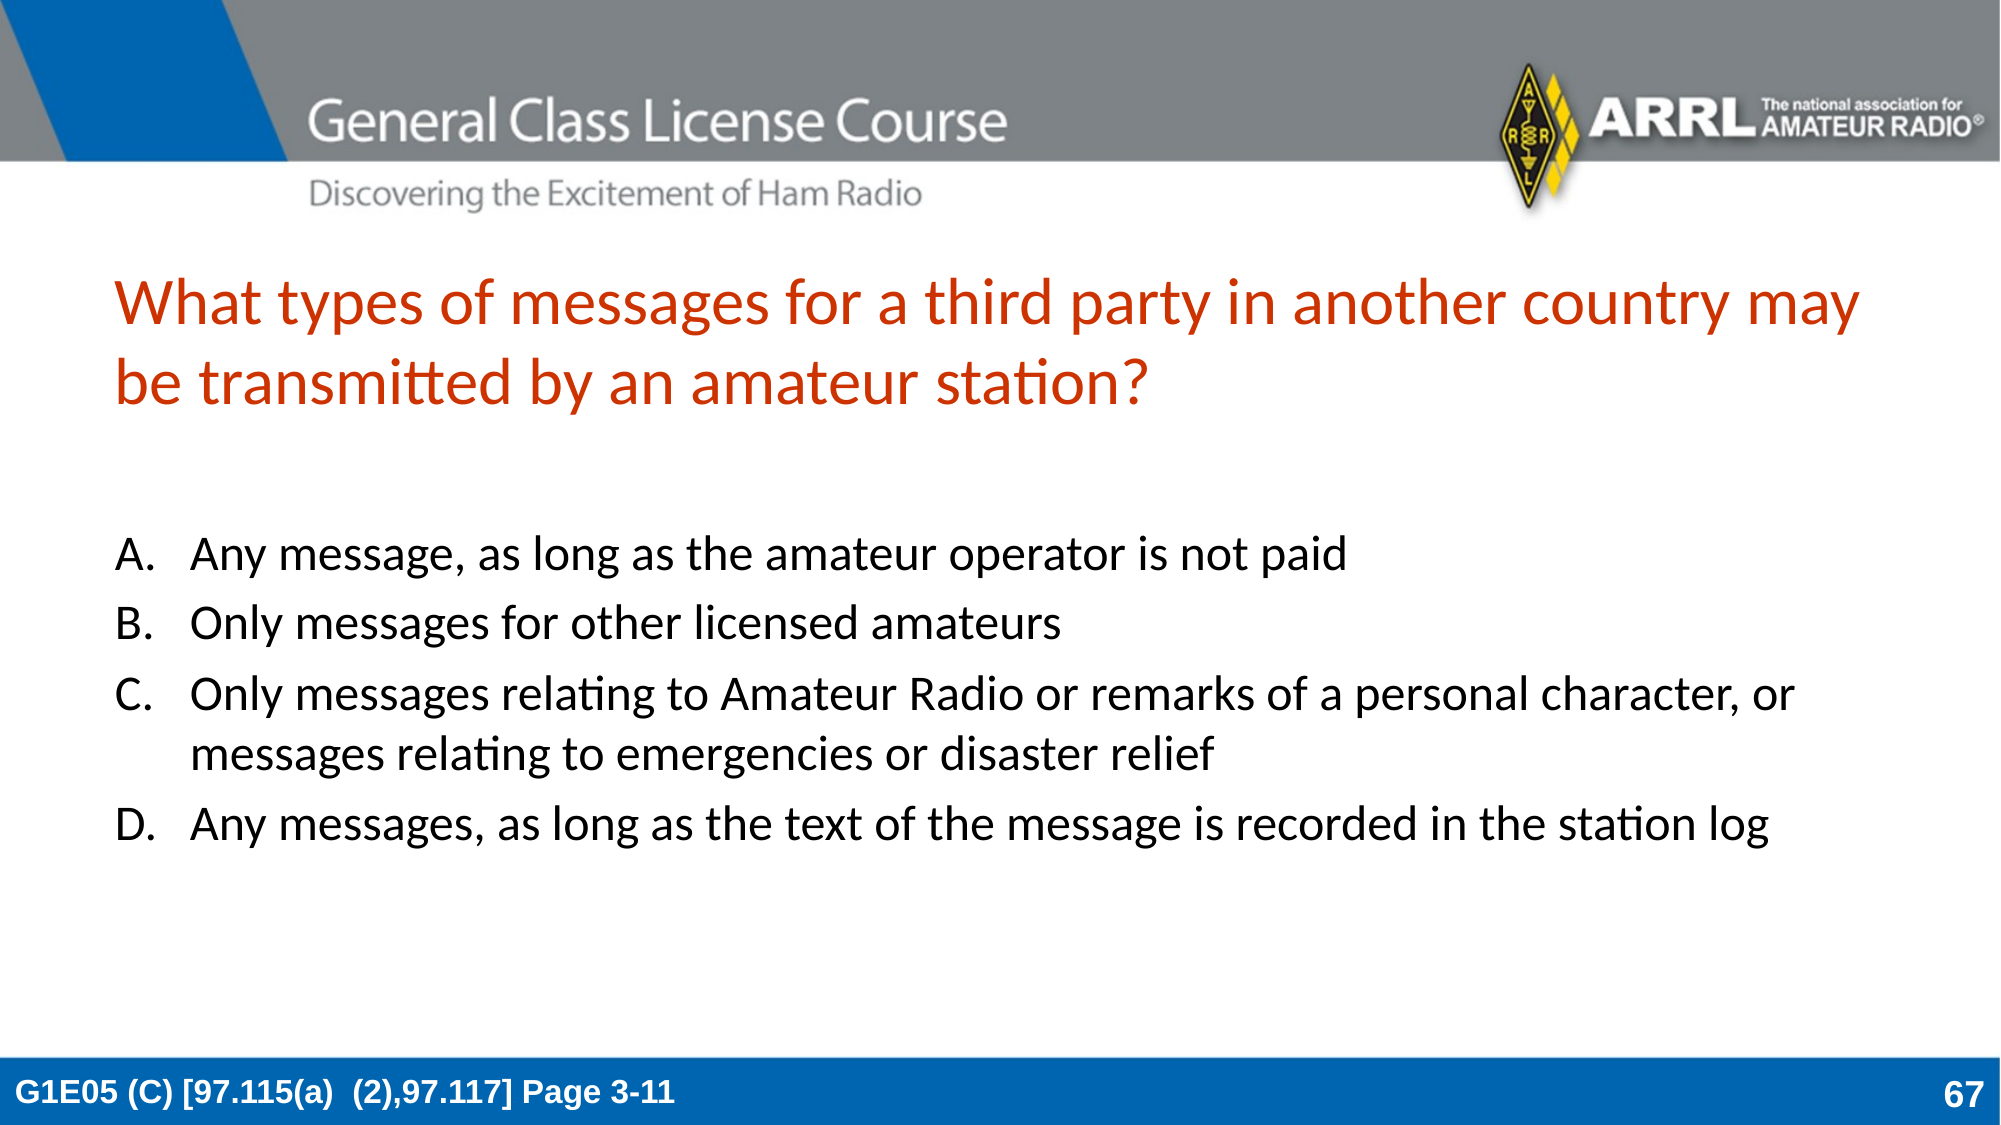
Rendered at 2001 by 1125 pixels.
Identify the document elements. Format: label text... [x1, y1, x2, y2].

text_box 67 [1875, 1062, 2000, 1123]
picture [0, 0, 2001, 1125]
title What types of messages for a third party in another country may be transmitted by an amateur station? [99, 249, 1900, 388]
list Any message, as long as the amateur operator is not paid Only messages for other licensed amateurs Only messages relating to Amateur Radio or remarks of a personal character, or messages relating to emergencies or disaster relief Any messages, as long as the text of the message is recorded in the station log [99, 512, 1900, 1005]
text_box G1E05 (C) [97.115(a) (2),97.117] Page 3-11 [0, 1062, 1313, 1118]
